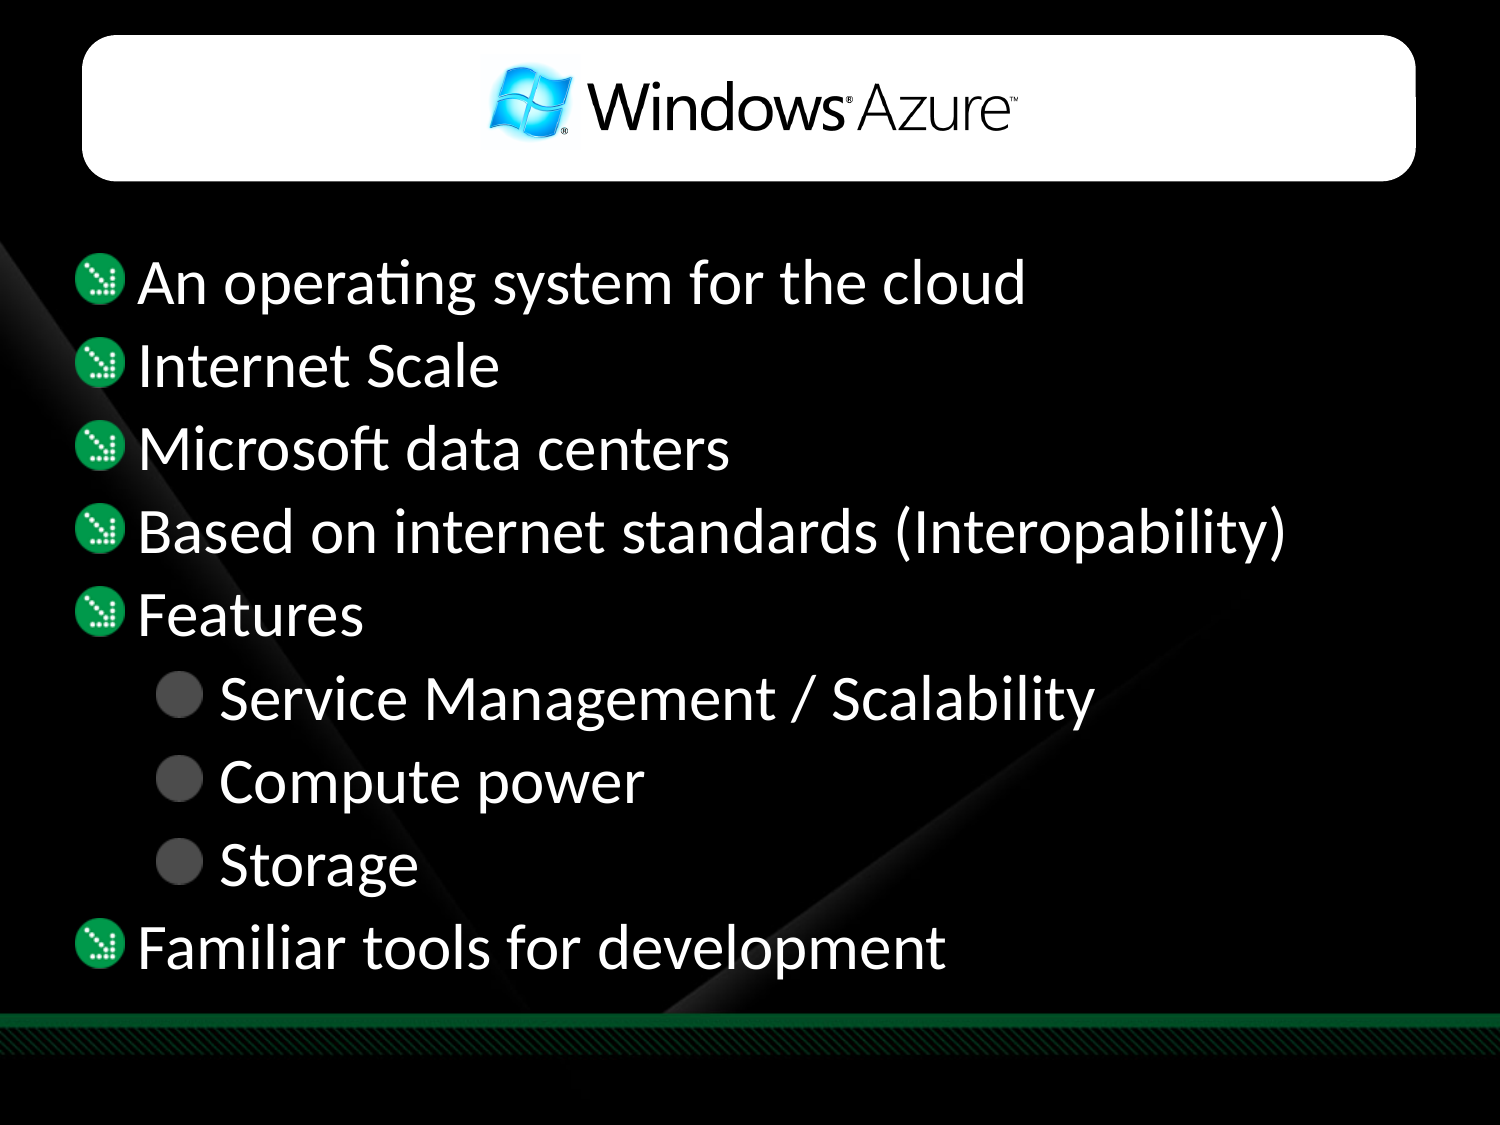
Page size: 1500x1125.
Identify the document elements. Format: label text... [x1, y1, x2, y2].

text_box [81, 34, 1416, 182]
picture [0, 0, 1500, 1125]
list An operating system for the cloud Internet Scale Microsoft data centers Based on internet standards (Interopability) Features Service Management / Scalability Compute power Storage Familiar tools for development [75, 248, 1425, 991]
